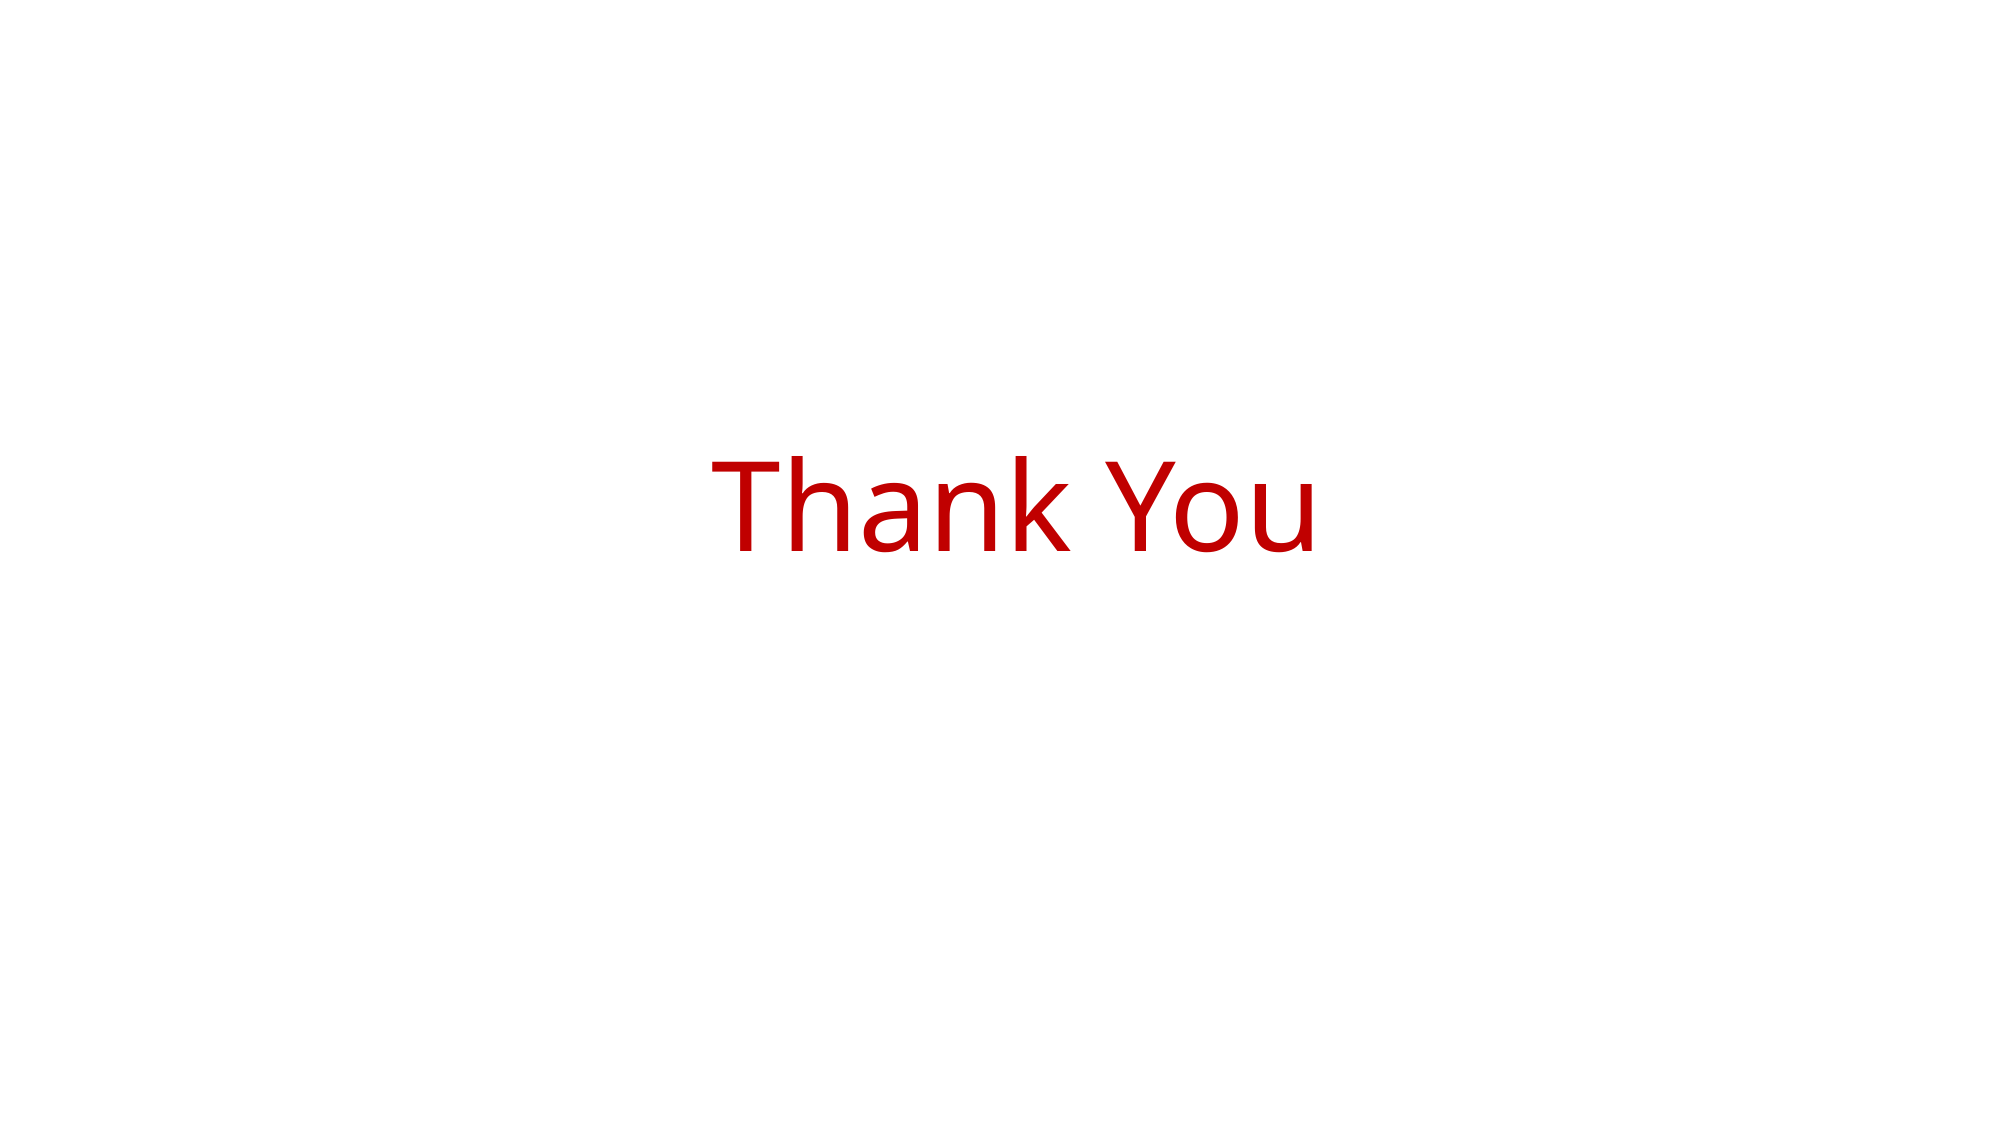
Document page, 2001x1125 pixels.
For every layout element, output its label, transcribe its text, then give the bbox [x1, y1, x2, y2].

title Thank You [696, 436, 1342, 585]
